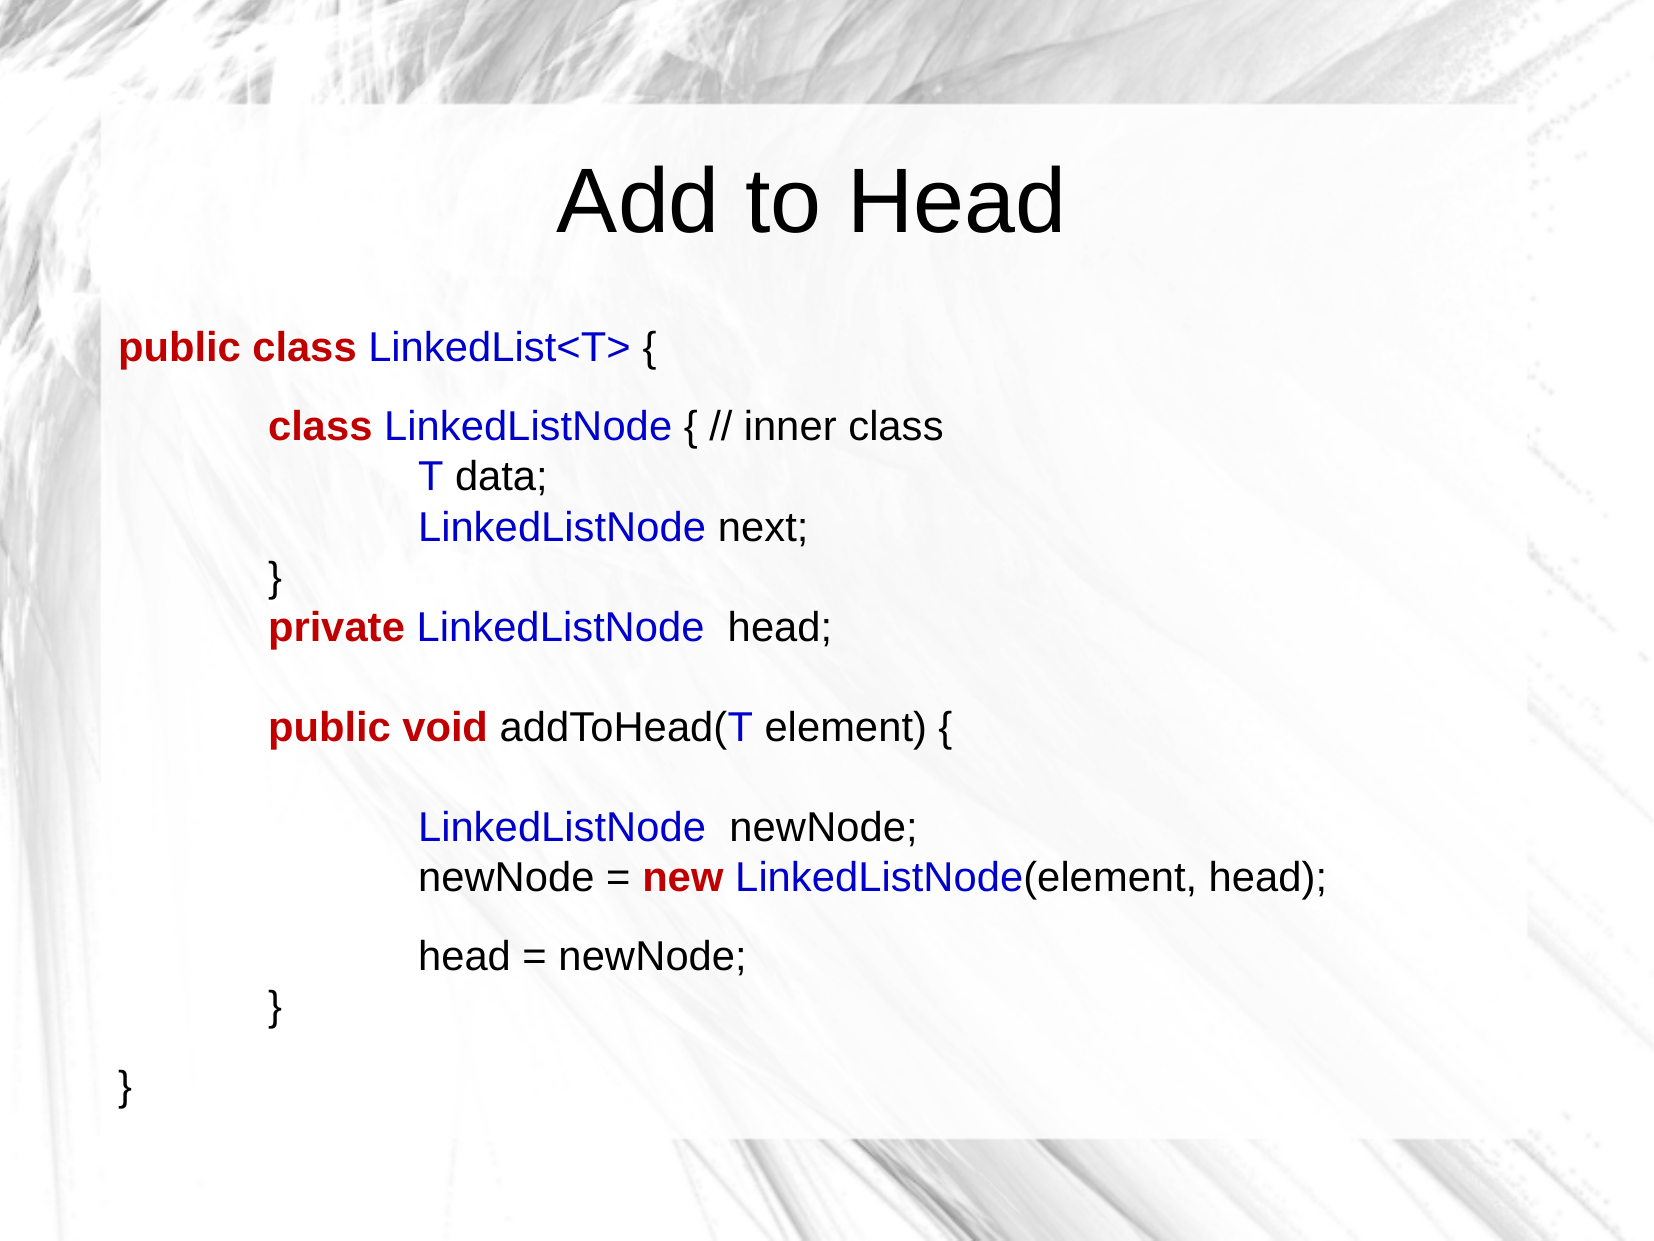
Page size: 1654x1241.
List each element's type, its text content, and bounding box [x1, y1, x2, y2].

picture [0, 0, 1654, 1241]
list public class LinkedList<T> { class LinkedListNode { // inner class T data; LinkedListNode next; } private LinkedListNode head; public void addToHead(T element) { LinkedListNode newNode; newNode = new LinkedListNode(element, head); head = newNode; } } [118, 319, 1571, 1102]
title Add to Head [118, 112, 1506, 281]
